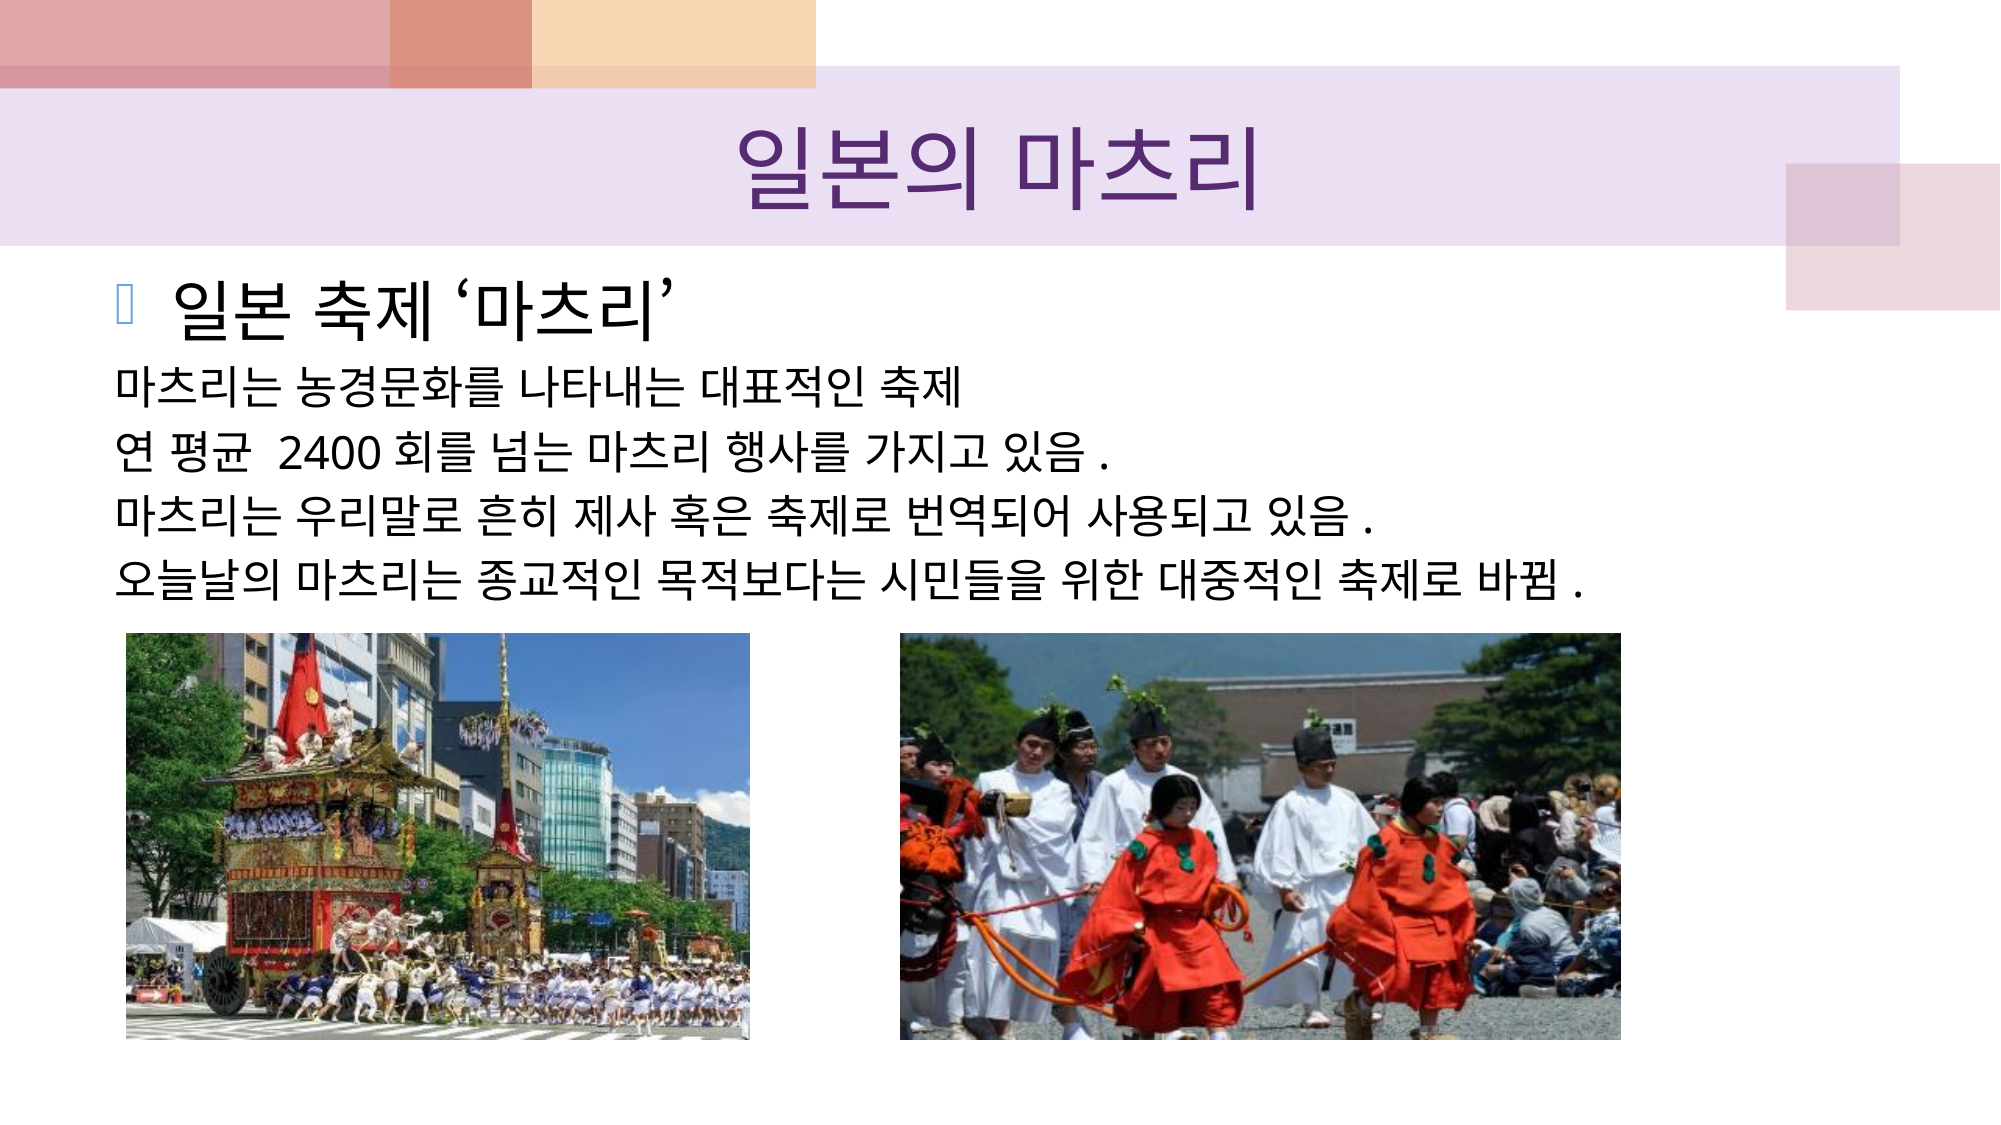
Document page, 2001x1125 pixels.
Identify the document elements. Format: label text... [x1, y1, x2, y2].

title 일본의 마츠리 [99, 88, 1900, 246]
picture [899, 633, 1621, 1040]
list 일본 축제 ‘마츠리’ 마츠리는 농경문화를 나타내는 대표적인 축제 연 평균 2400회를 넘는 마츠리 행사를 가지고 있음. 마츠리는 우리말로 흔히 제사 혹은 축제로 번역되어 사용되고 있음. 오늘날의 마츠리는 종교적인 목적보다는 시민들을 위한 대중적인 축제로 바뀜. [99, 262, 1900, 1005]
picture [126, 633, 751, 1040]
